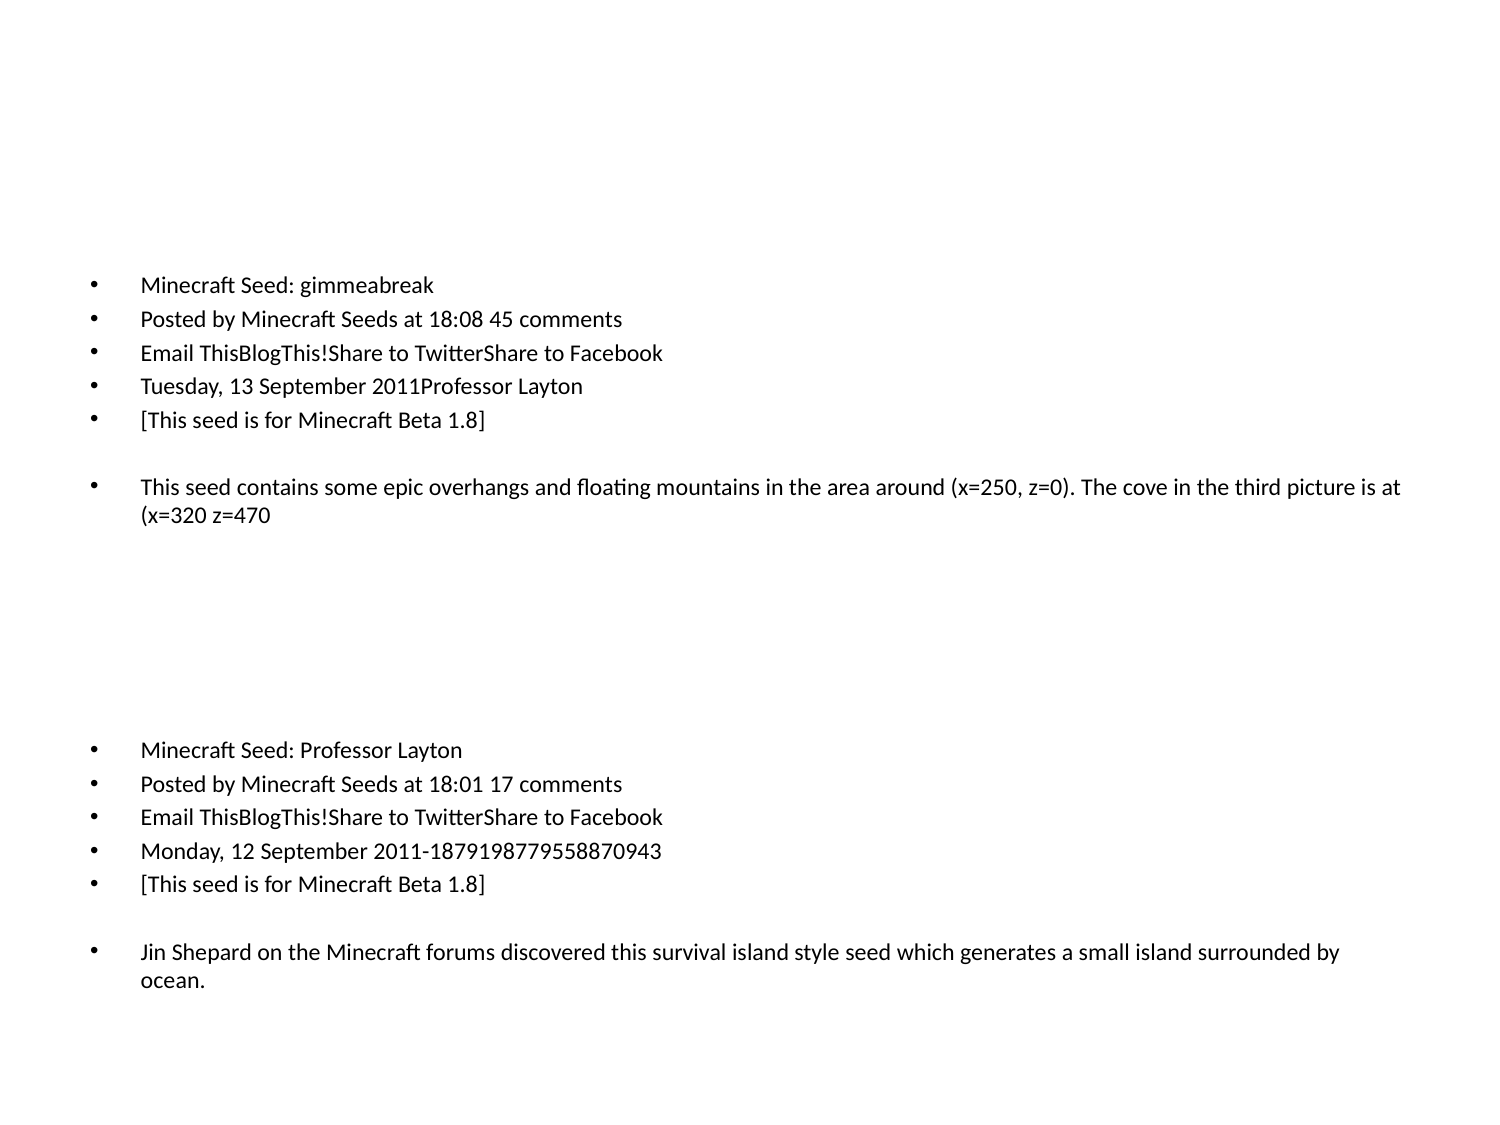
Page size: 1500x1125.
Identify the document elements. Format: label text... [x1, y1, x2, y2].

list Minecraft Seed: gimmeabreak Posted by Minecraft Seeds at 18:08 45 comments Email ThisBlogThis!Share to TwitterShare to Facebook Tuesday, 13 September 2011Professor Layton [This seed is for Minecraft Beta 1.8] This seed contains some epic overhangs and floating mountains in the area around (x=250, z=0). The cove in the third picture is at (x=320 z=470 Minecraft Seed: Professor Layton Posted by Minecraft Seeds at 18:01 17 comments Email ThisBlogThis!Share to TwitterShare to Facebook Monday, 12 September 2011-1879198779558870943 [This seed is for Minecraft Beta 1.8] Jin Shepard on the Minecraft forums discovered this survival island style seed which generates a small island surrounded by ocean. [75, 262, 1425, 1005]
